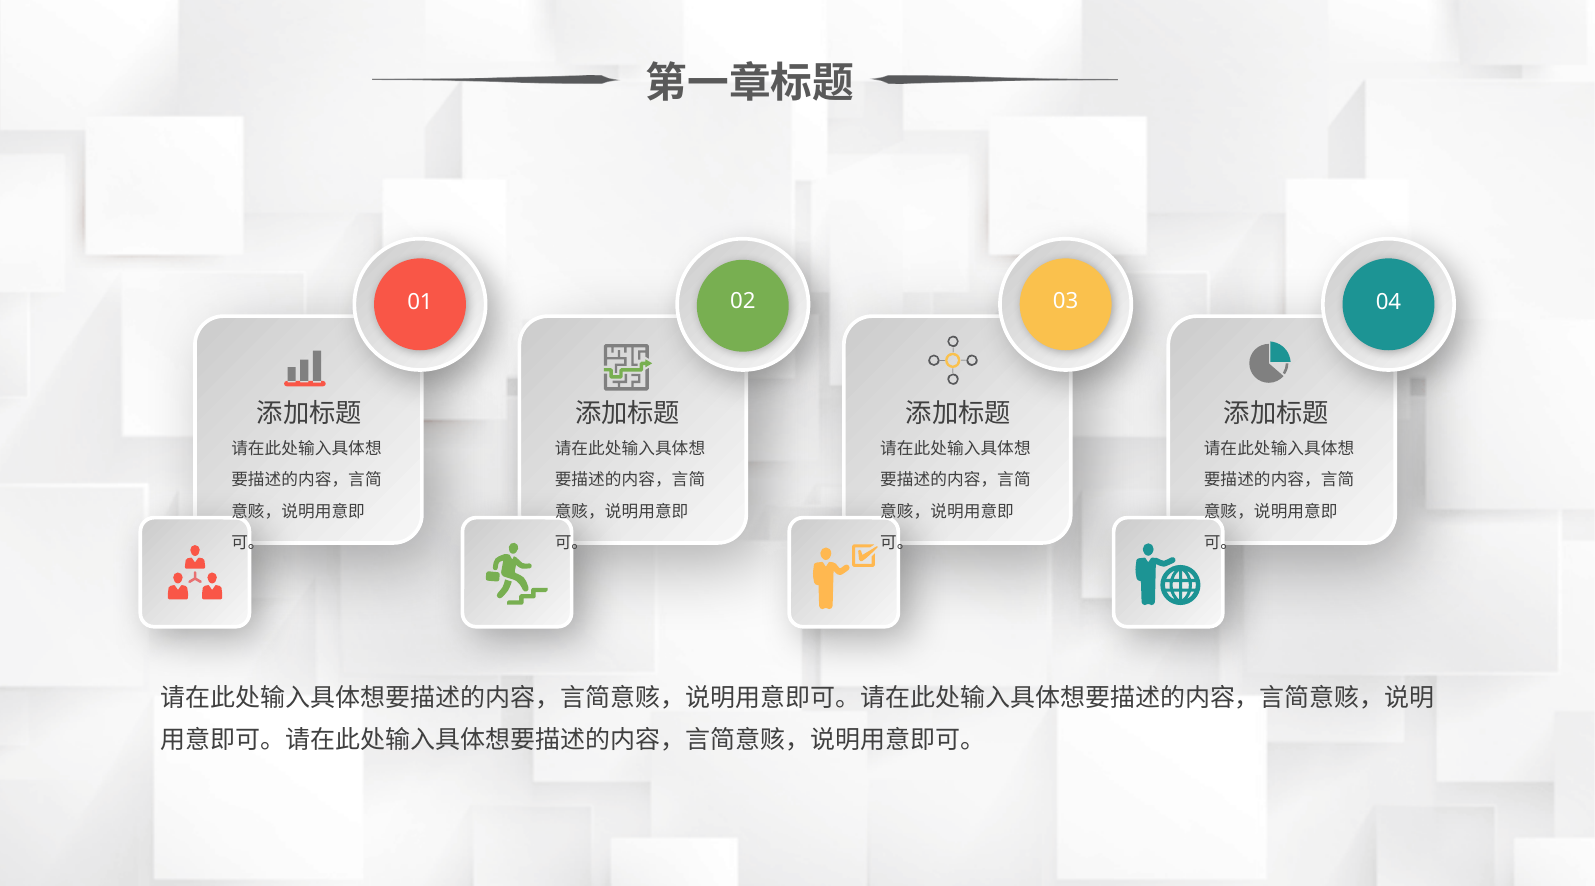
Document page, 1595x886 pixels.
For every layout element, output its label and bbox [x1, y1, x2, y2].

text_box [1113, 517, 1224, 627]
text_box [140, 517, 250, 627]
text_box [999, 238, 1132, 371]
text_box [1188, 388, 1375, 526]
text_box [354, 238, 486, 371]
text_box [216, 388, 403, 526]
picture [0, 0, 1595, 886]
text_box [519, 315, 747, 544]
text_box [676, 238, 809, 371]
text_box [539, 388, 726, 526]
text_box [865, 388, 1052, 526]
text_box [843, 315, 1071, 544]
text_box [194, 315, 423, 544]
text_box [462, 517, 572, 627]
text_box [1168, 315, 1396, 544]
text_box [1322, 238, 1455, 371]
text_box [788, 517, 899, 627]
